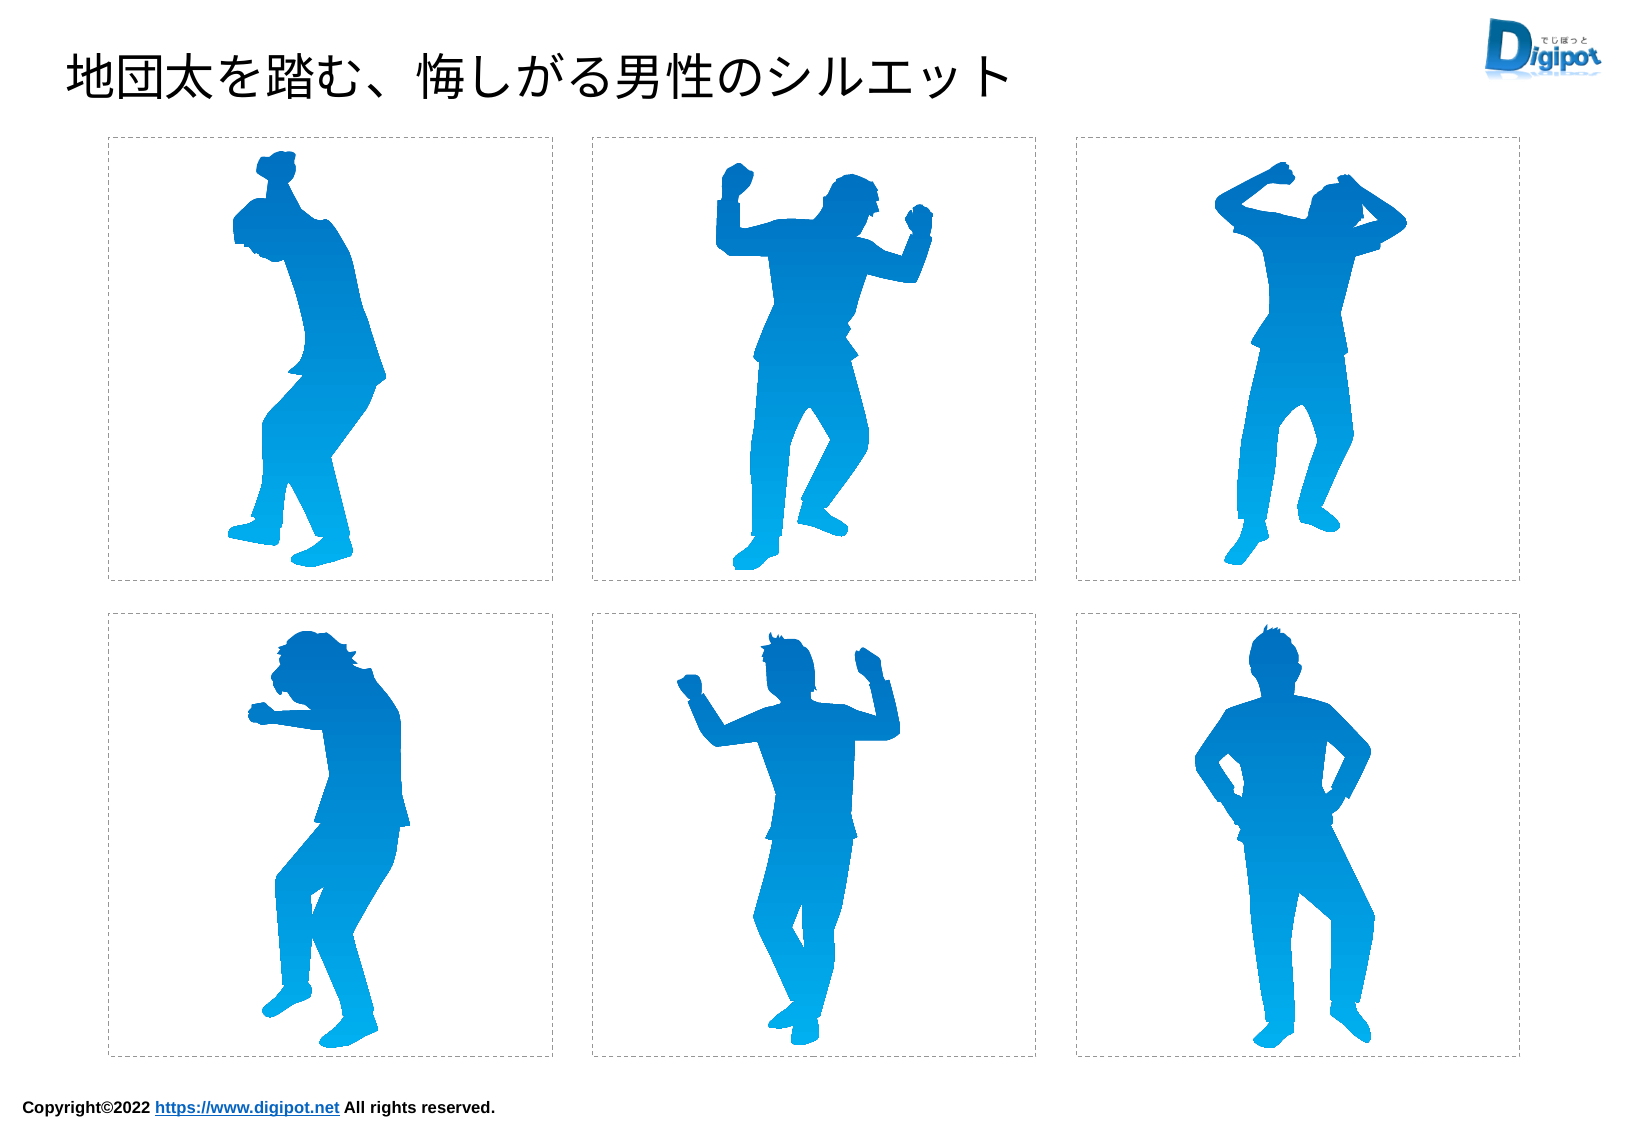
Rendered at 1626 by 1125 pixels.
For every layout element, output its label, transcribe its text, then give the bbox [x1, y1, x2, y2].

text_box [677, 632, 901, 1046]
text_box [716, 162, 934, 571]
text_box 地団太を踏む、悔しがる男性のシルエット [50, 38, 1030, 113]
text_box [1195, 623, 1376, 1048]
picture [1485, 18, 1602, 82]
text_box [248, 630, 411, 1048]
text_box [1215, 161, 1408, 565]
text_box [228, 150, 387, 567]
